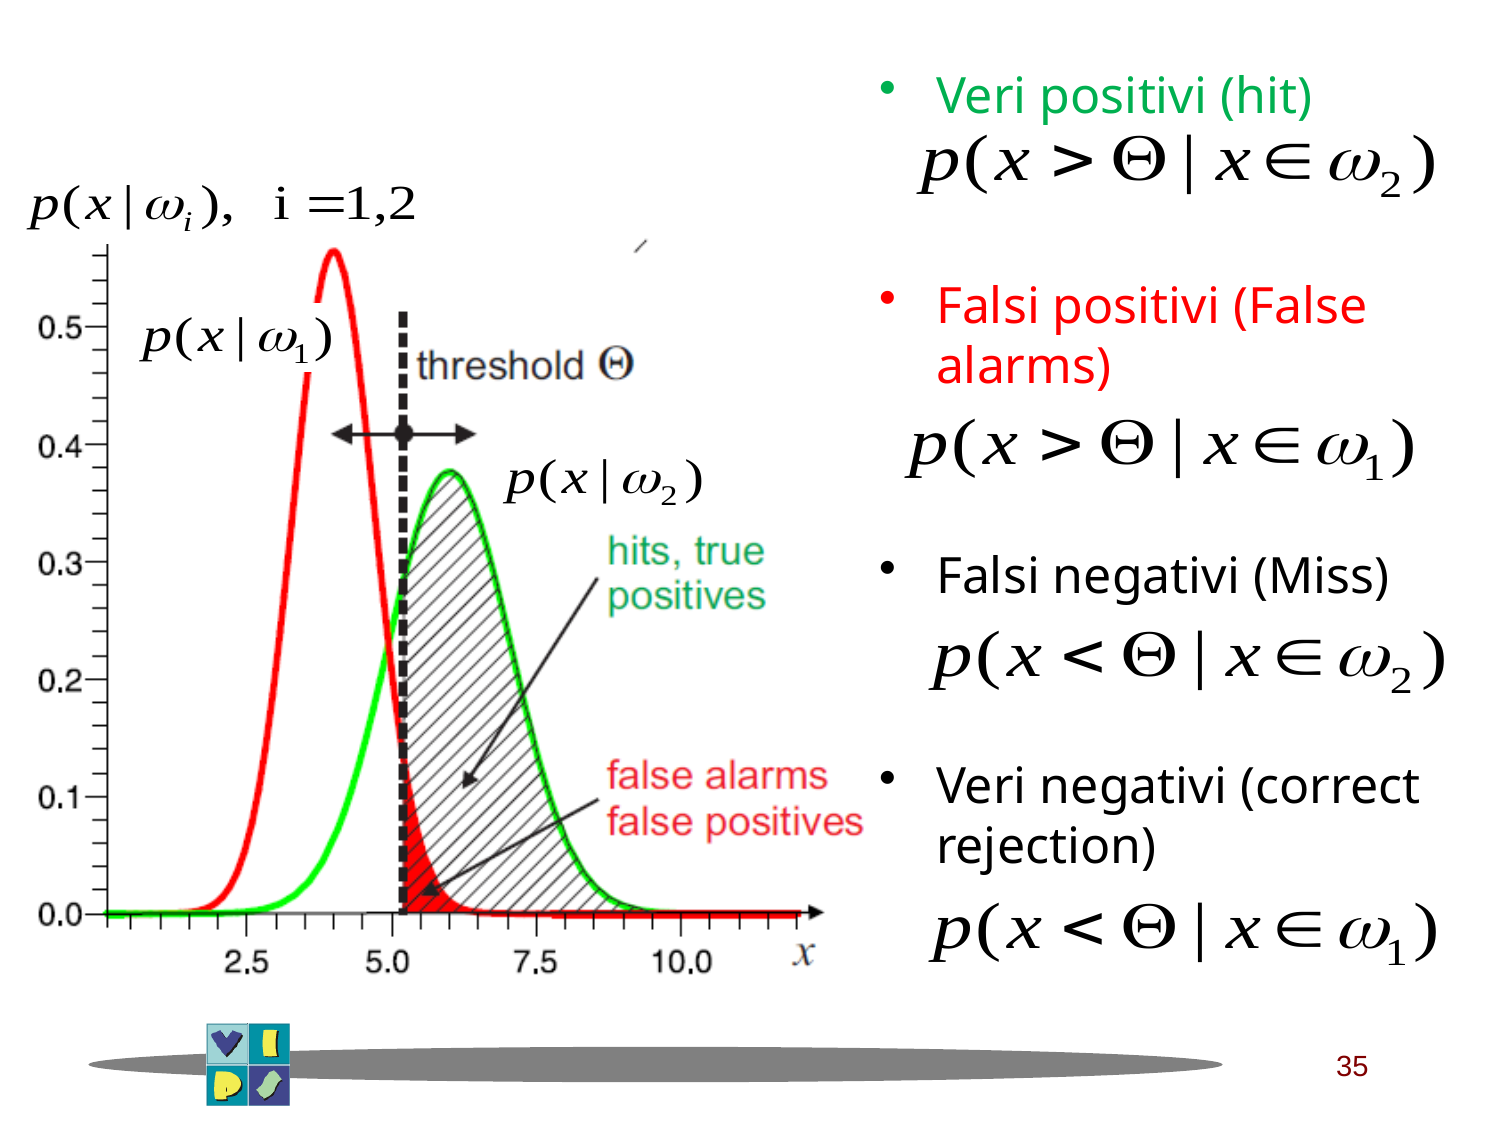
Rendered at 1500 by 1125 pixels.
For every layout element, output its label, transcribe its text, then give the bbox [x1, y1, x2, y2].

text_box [911, 611, 1465, 705]
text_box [489, 444, 713, 514]
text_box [899, 115, 1453, 209]
picture [206, 1023, 290, 1106]
list Veri positivi (hit) Falsi positivi (False alarms) Falsi negativi (Miss) Veri negativi (correct rejection) [864, 56, 1495, 988]
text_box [911, 882, 1451, 977]
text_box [13, 170, 429, 245]
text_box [888, 398, 1434, 492]
picture [0, 125, 928, 1011]
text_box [126, 302, 344, 373]
slide_number 35 [1033, 1039, 1384, 1118]
